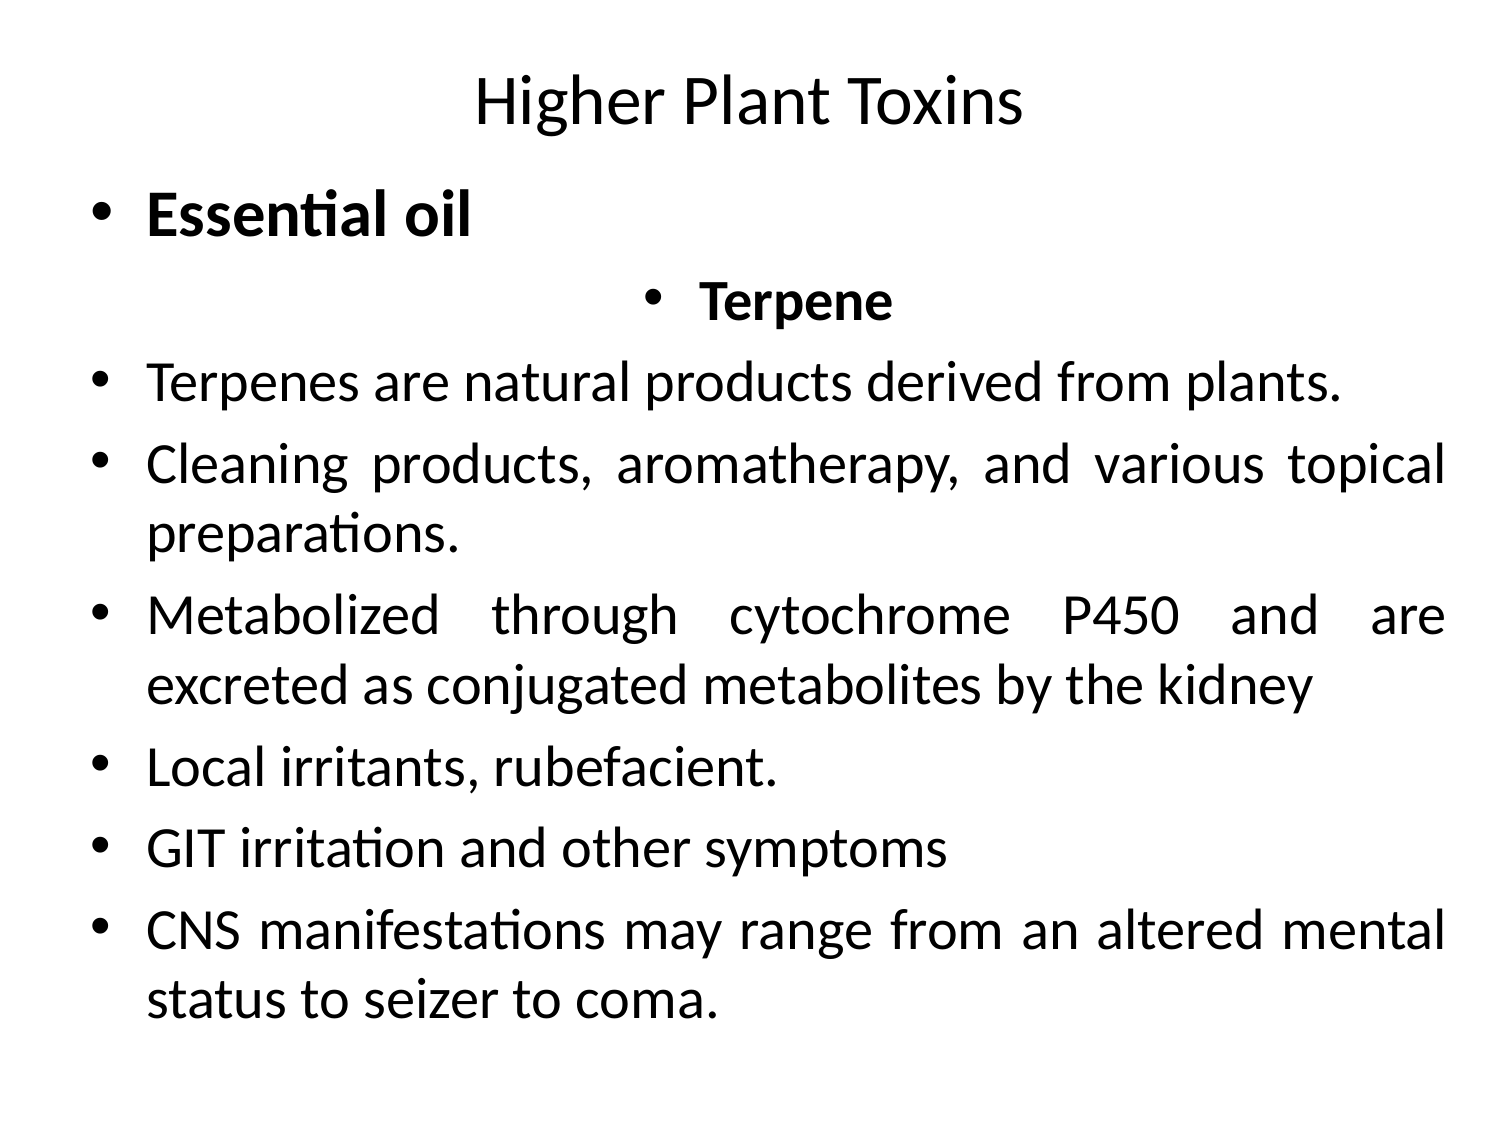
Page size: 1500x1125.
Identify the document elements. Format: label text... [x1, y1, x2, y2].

list Essential oil Terpene Terpenes are natural products derived from plants. Cleaning products, aromatherapy, and various topical preparations. Metabolized through cytochrome P450 and are excreted as conjugated metabolites by the kidney Local irritants, rubefacient. GIT irritation and other symptoms CNS manifestations may range from an altered mental status to seizer to coma. [75, 162, 1463, 1088]
title Higher Plant Toxins [75, 45, 1425, 162]
